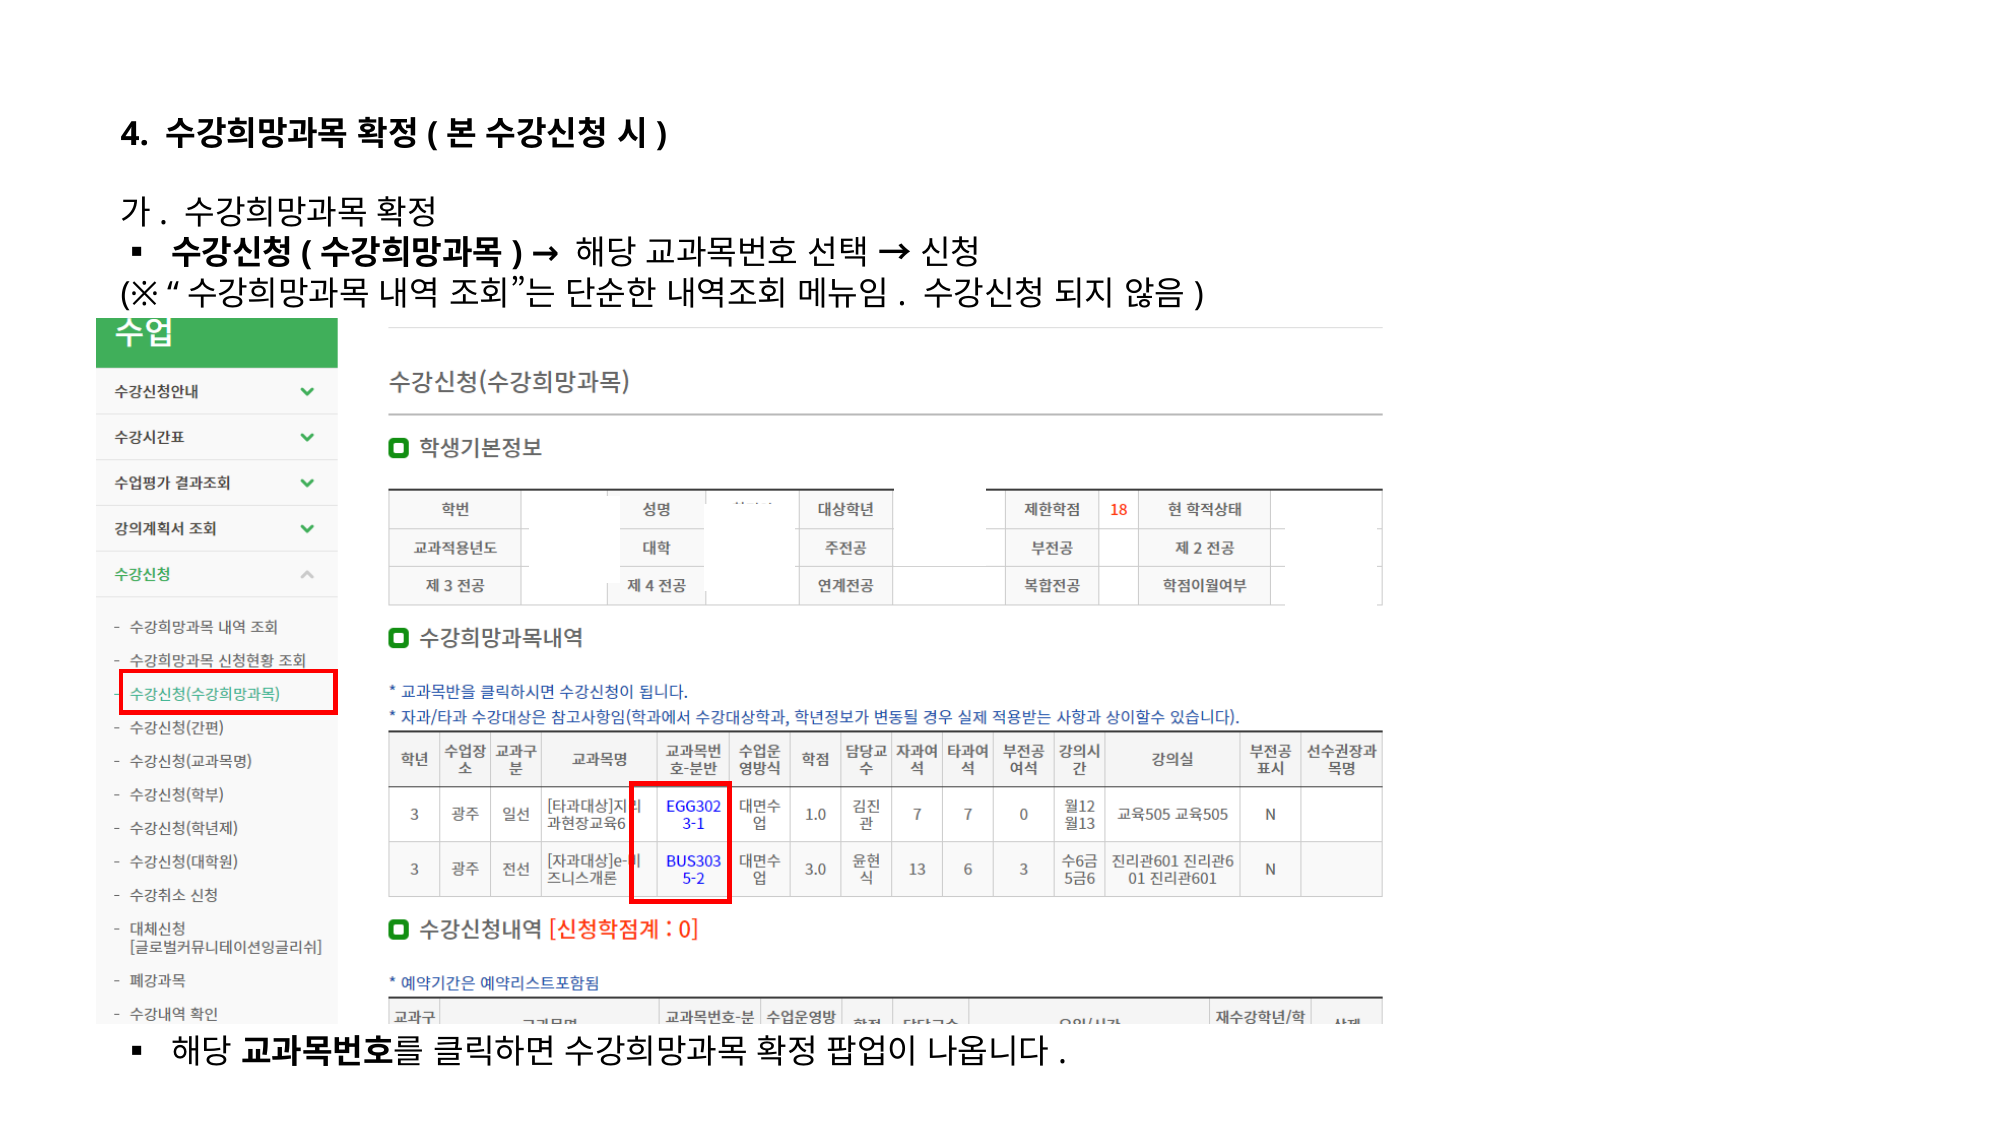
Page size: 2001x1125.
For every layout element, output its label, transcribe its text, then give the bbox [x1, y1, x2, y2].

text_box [96, 318, 1403, 1024]
text_box 4. 수강희망과목 확정(본 수강신청 시) 가. 수강희망과목 확정 ▪ 수강신청(수강희망과목) → 해당 교과목번호 선택 → 신청 (※ “수강희망과목 내역 조회”는 단순한 내역조회 메뉴임. 수강신청 되지 않음) ▪ 해당 교과목번호를 클릭하면 수강희망과목 확정 팝업이 나옵니다. [105, 104, 1919, 1125]
